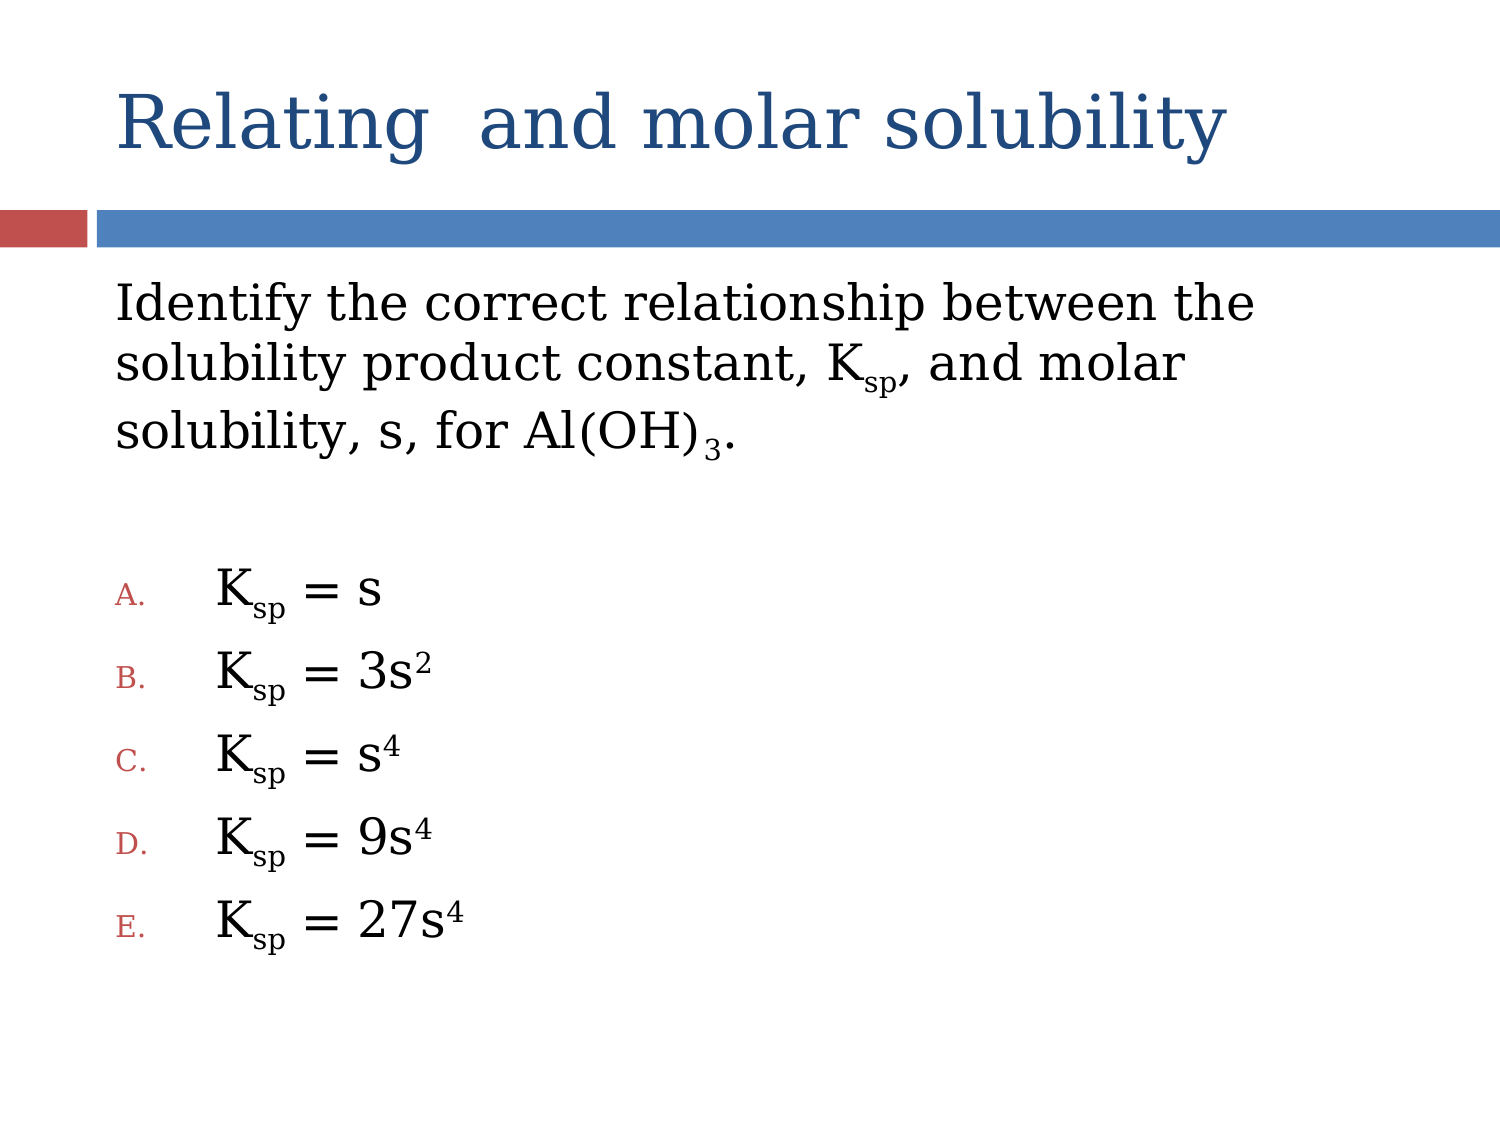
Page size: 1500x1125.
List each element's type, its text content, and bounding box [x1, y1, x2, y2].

list Identify the correct relationship between the solubility product constant, Ksp, and molar solubility, s, for Al(OH)3. Ksp = s Ksp = 3s2 Ksp = s4 Ksp = 9s4 Ksp = 27s4 [100, 262, 1438, 1000]
